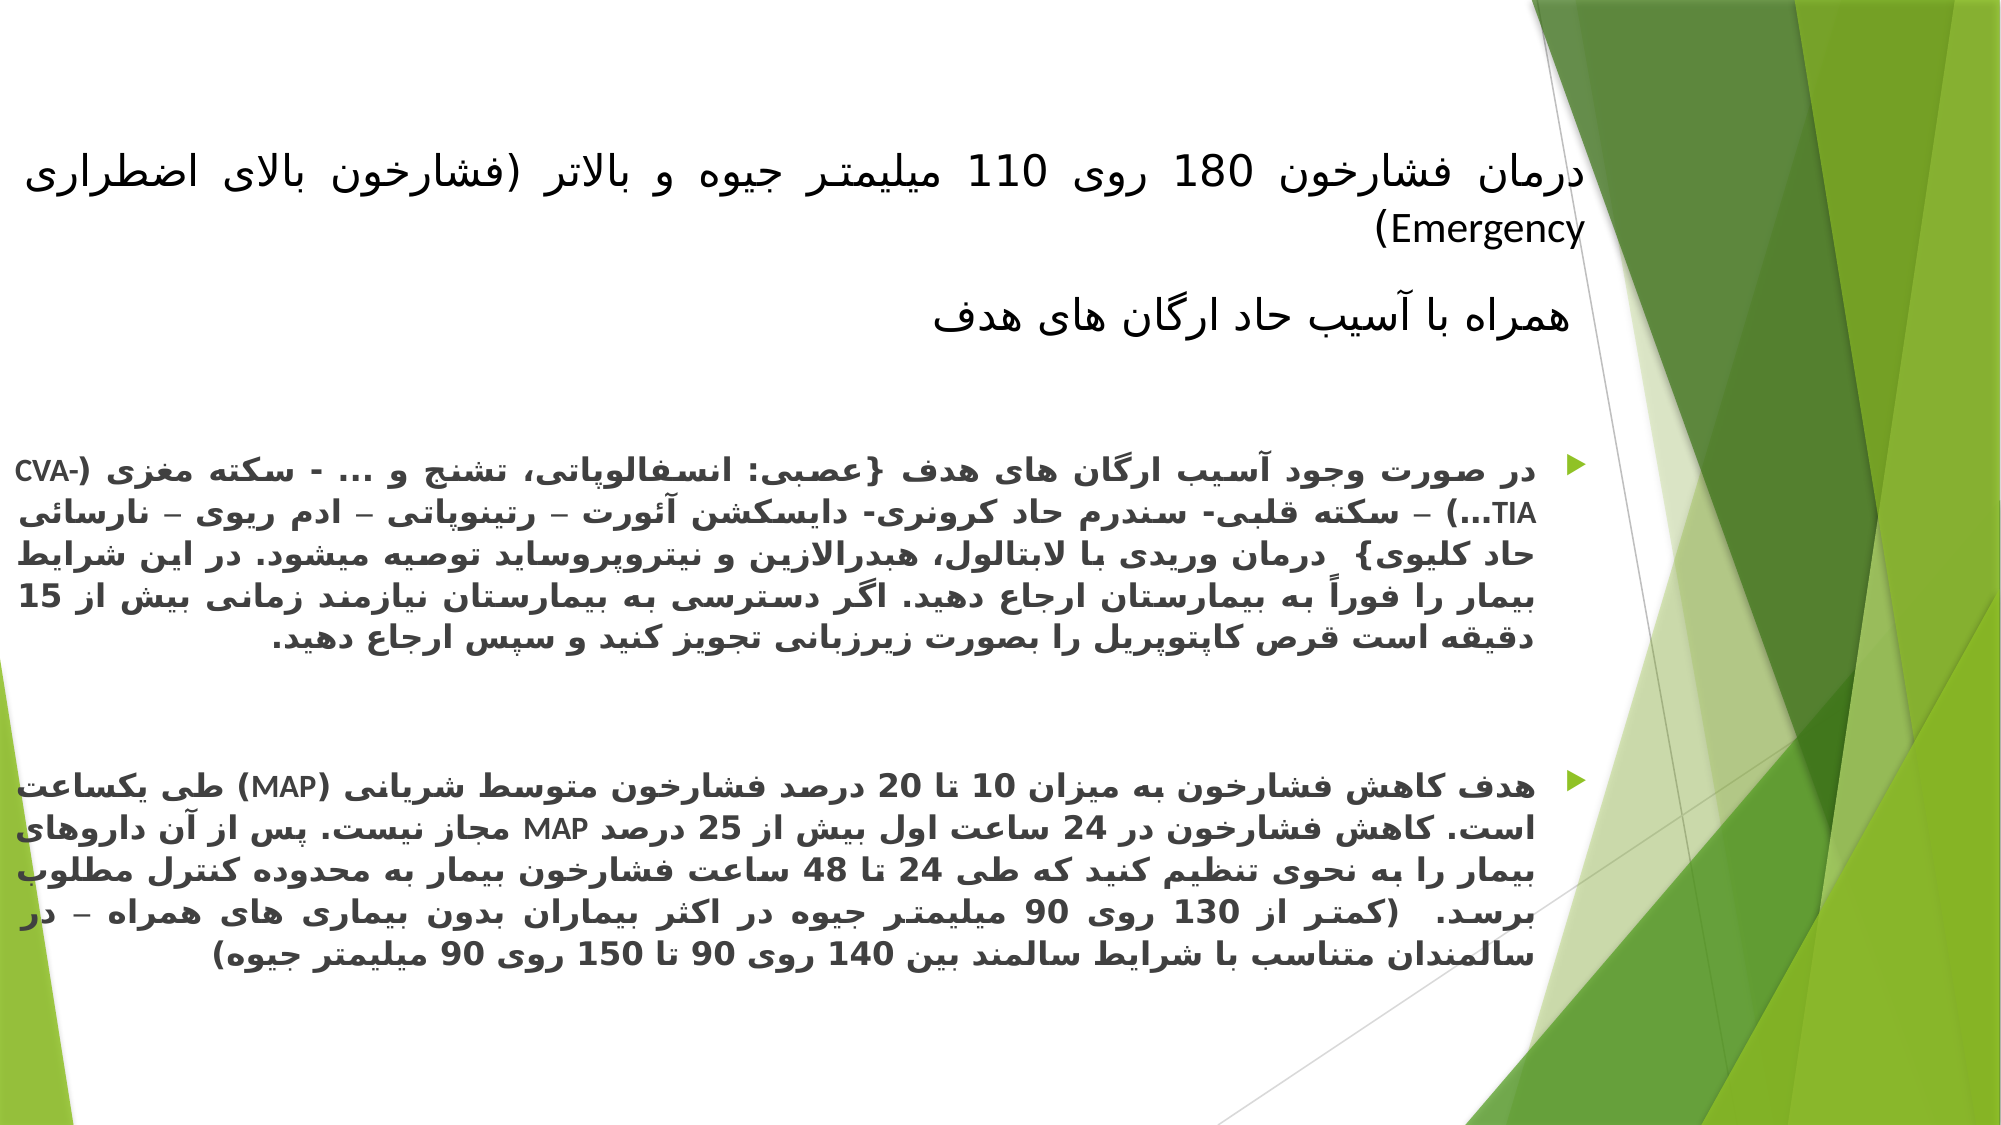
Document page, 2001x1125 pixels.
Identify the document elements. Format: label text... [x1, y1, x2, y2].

list درمان فشارخون 180 روی 110 میلیمتر جیوه و بالاتر (فشارخون بالای اضطراری Emergency) همراه با آسیب حاد ارگان های هدف در صورت وجود آسیب ارگان های هدف {عصبی: انسفالوپاتی، تشنج و ... - سکته مغزی (CVA-TIA…) – سکته قلبی- سندرم حاد کرونری- دایسکشن آئورت – رتینوپاتی – ادم ریوی – نارسائی حاد کلیوی} درمان وریدی با لابتالول، هبدرالازین و نیتروپروساید توصیه میشود. در این شرایط بیمار را فوراً به بیمارستان ارجاع دهید. اگر دسترسی به بیمارستان نیازمند زمانی بیش از 15 دقیقه است قرص کاپتوپریل را بصورت زیرزبانی تجویز کنید و سپس ارجاع دهید. هدف کاهش فشارخون به میزان 10 تا 20 درصد فشارخون متوسط شریانی (MAP) طی یکساعت است. کاهش فشارخون در 24 ساعت اول بیش از 25 درصد MAP مجاز نیست. پس از آن داروهای بیمار را به نحوی تنظیم کنید که طی 24 تا 48 ساعت فشارخون بیمار به محدوده کنترل مطلوب برسد. (کمتر از 130 روی 90 میلیمتر جیوه در اکثر بیماران بدون بیماری های همراه – در سالمندان متناسب با شرایط سالمند بین 140 روی 90 تا 150 روی 90 میلیمتر جیوه) [0, 131, 1601, 993]
